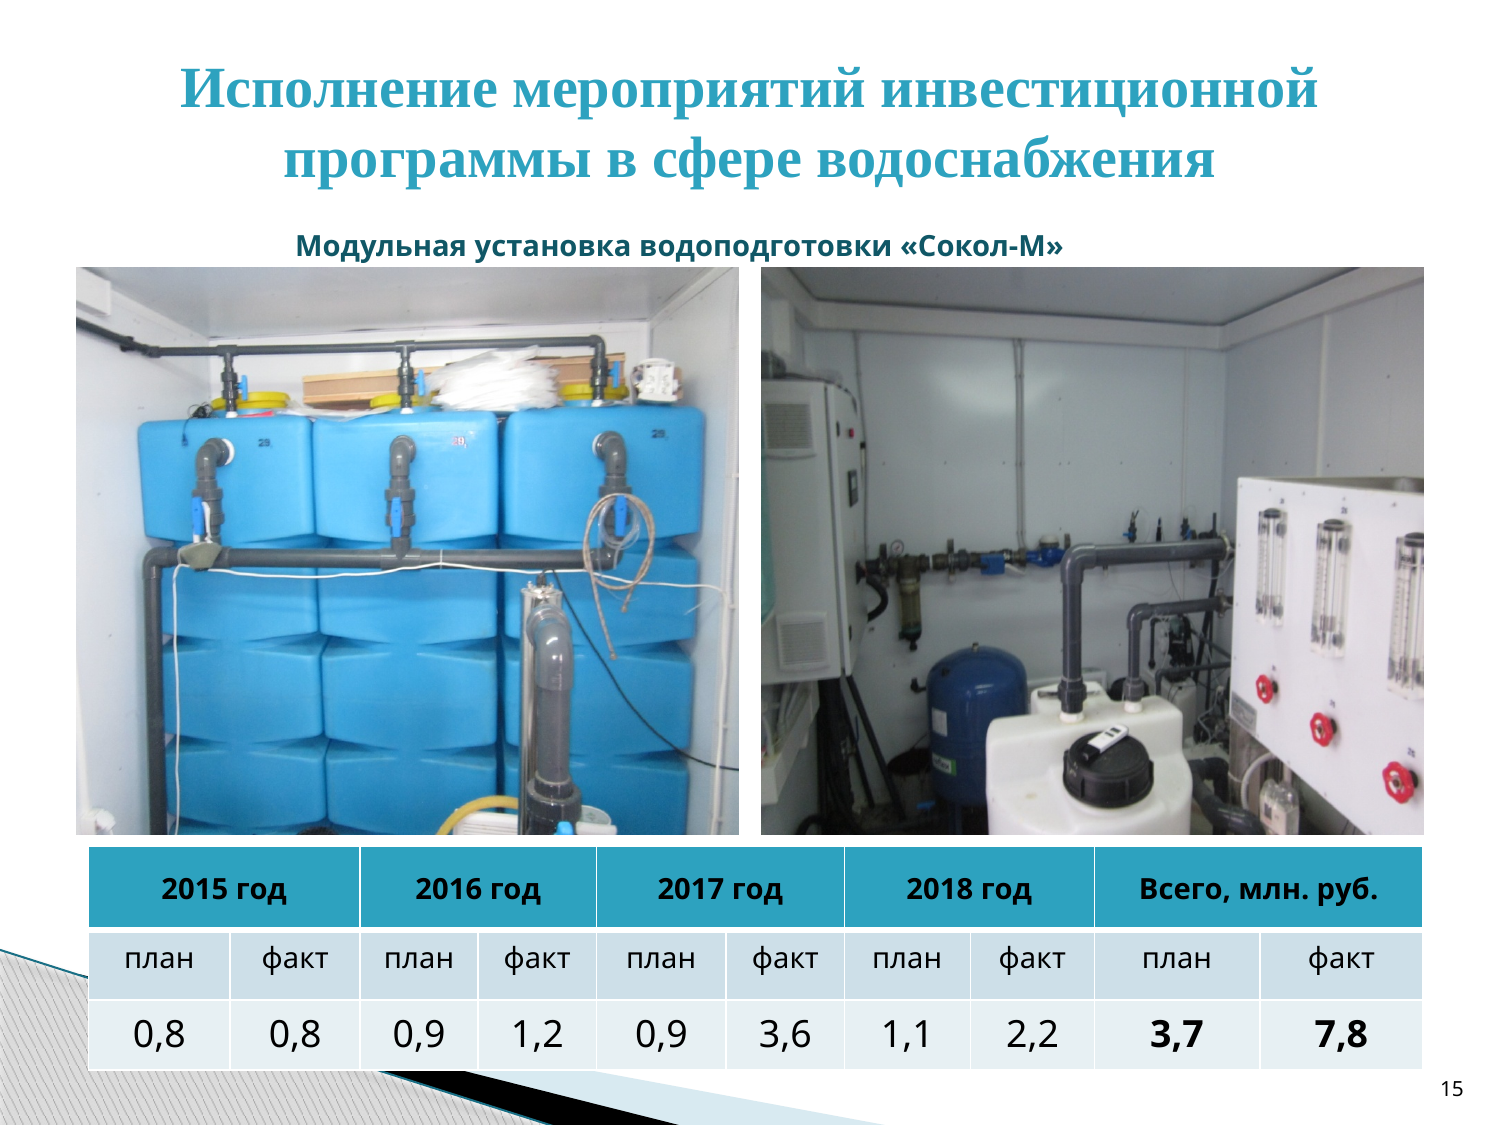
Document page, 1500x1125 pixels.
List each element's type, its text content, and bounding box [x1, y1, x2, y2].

table_header Всего, млн. руб. [1095, 847, 1422, 927]
table_header 2015 год [89, 847, 359, 927]
list Модульная установка водоподготовки «Сокол-М» [0, 219, 1471, 986]
table_cell 0,9 [361, 1001, 477, 1069]
table_cell факт [971, 933, 1094, 999]
table_cell факт [231, 933, 359, 999]
table_cell план [361, 933, 477, 999]
table_cell факт [479, 933, 596, 999]
slide_number 15 [1418, 1051, 1479, 1112]
table_cell план [597, 933, 725, 999]
table_header 2018 год [845, 847, 1094, 927]
table_cell 1,2 [479, 1001, 596, 1069]
table_cell 7,8 [1261, 1001, 1422, 1069]
table_header 2016 год [361, 847, 596, 927]
picture [76, 266, 739, 835]
table_cell 1,1 [845, 1001, 970, 1069]
picture [761, 266, 1424, 835]
table_cell план [845, 933, 970, 999]
table_cell план [89, 933, 229, 999]
table_cell 3,7 [1095, 1001, 1259, 1069]
table_cell 0,9 [597, 1001, 725, 1069]
table_cell факт [1261, 933, 1422, 999]
table_cell 0,8 [231, 1001, 359, 1069]
table_cell план [1095, 933, 1259, 999]
table_cell 0,8 [89, 1001, 229, 1069]
title Исполнение мероприятий инвестиционной программы в сфере водоснабжения [75, 19, 1425, 219]
table_header 2017 год [597, 847, 844, 927]
table_cell факт [727, 933, 844, 999]
table_cell 2,2 [971, 1001, 1094, 1069]
table_cell 3,6 [727, 1001, 844, 1069]
